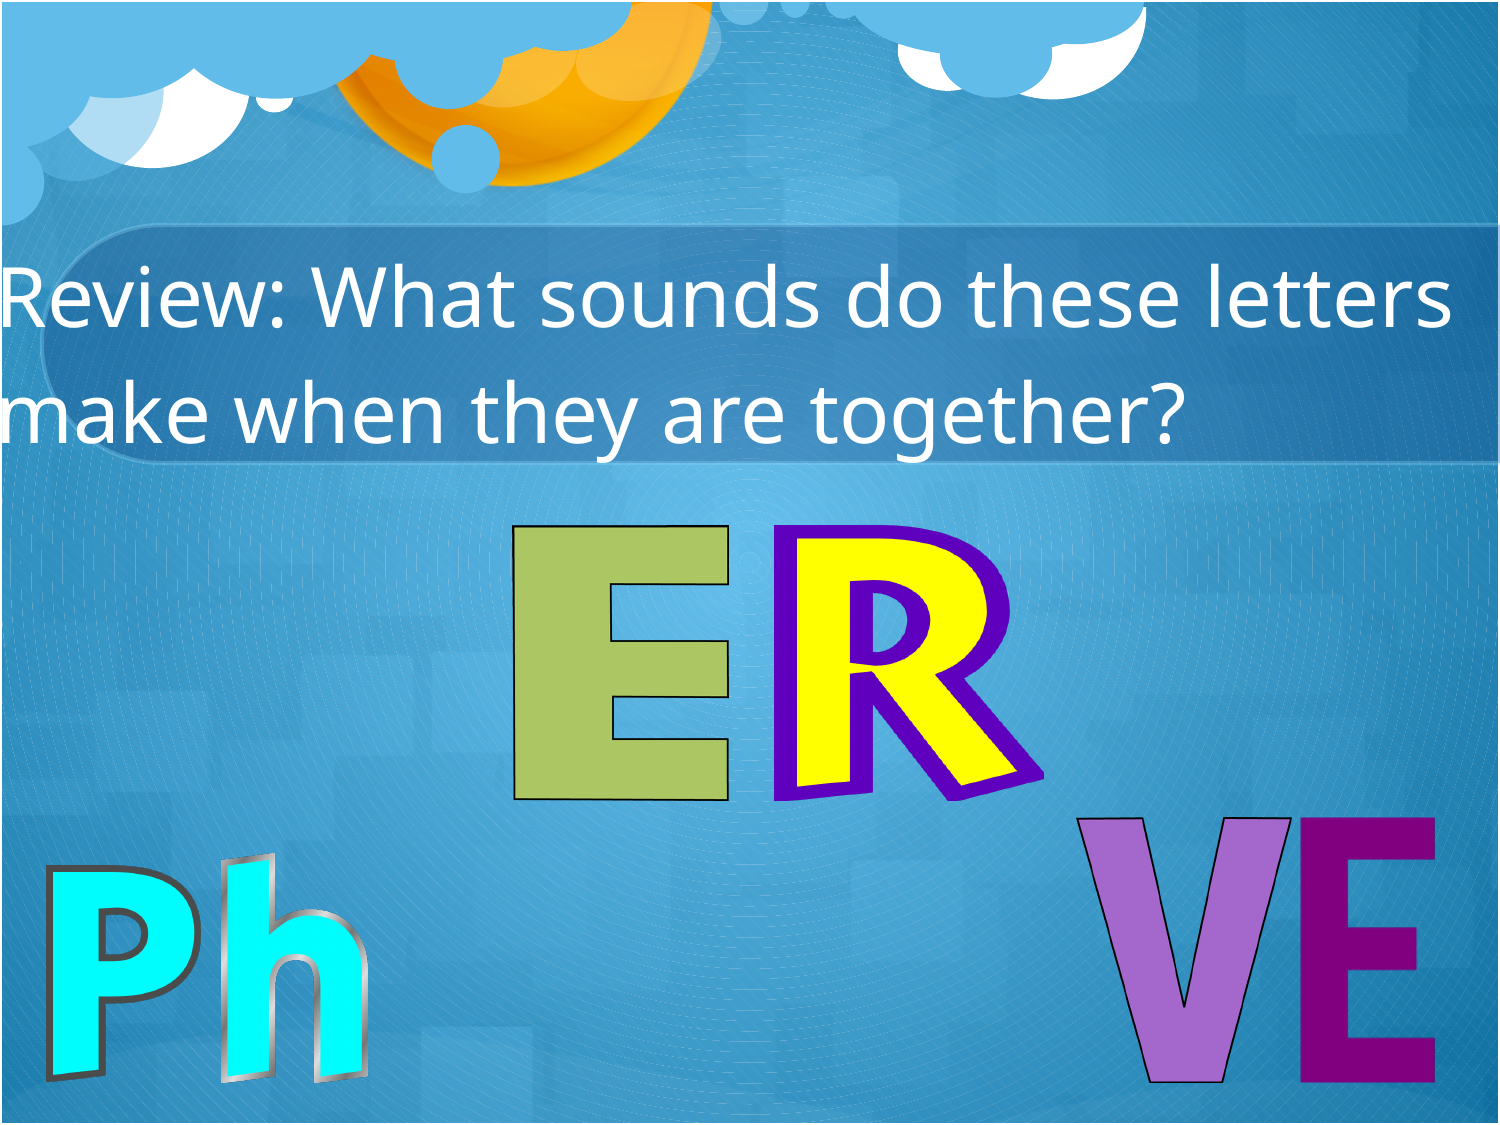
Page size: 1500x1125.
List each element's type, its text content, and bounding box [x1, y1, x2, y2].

title Review: What sounds do these letters make when they are together? [0, 224, 1500, 463]
picture [2, 463, 1500, 1123]
picture [16, 2, 1498, 224]
